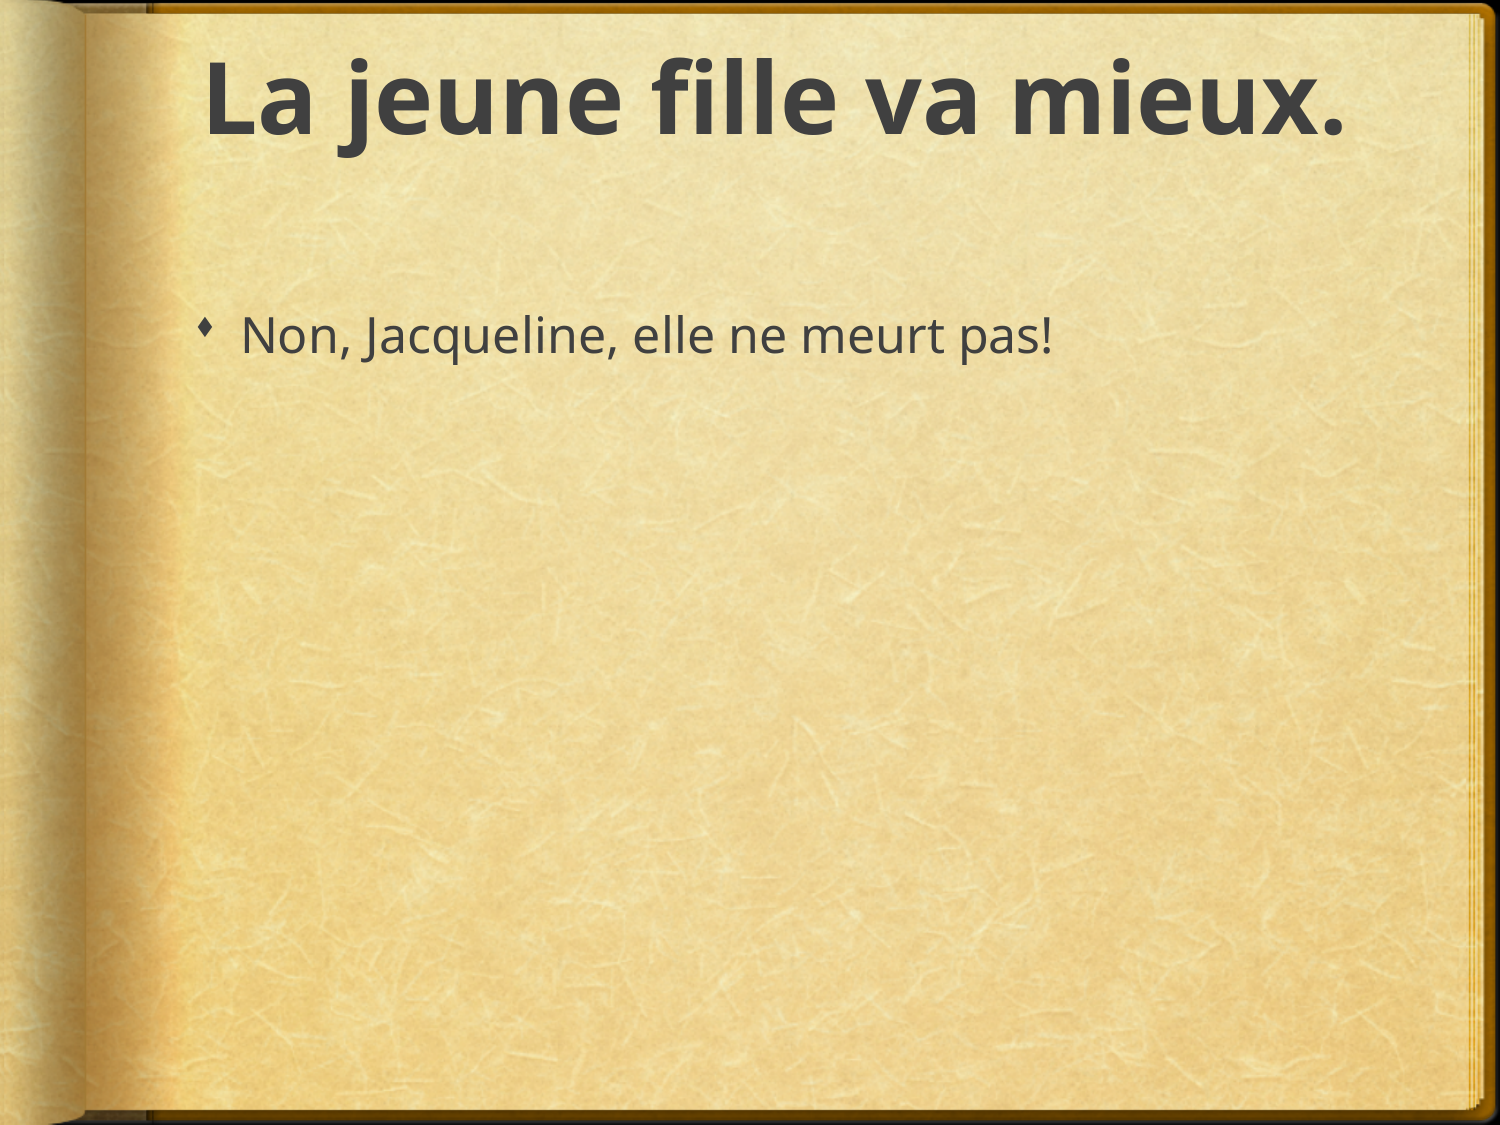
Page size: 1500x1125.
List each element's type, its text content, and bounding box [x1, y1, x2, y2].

title La jeune fille va mieux. [178, 45, 1372, 265]
picture [0, 0, 1500, 1125]
list Non, Jacqueline, elle ne meurt pas! [178, 295, 1372, 1005]
